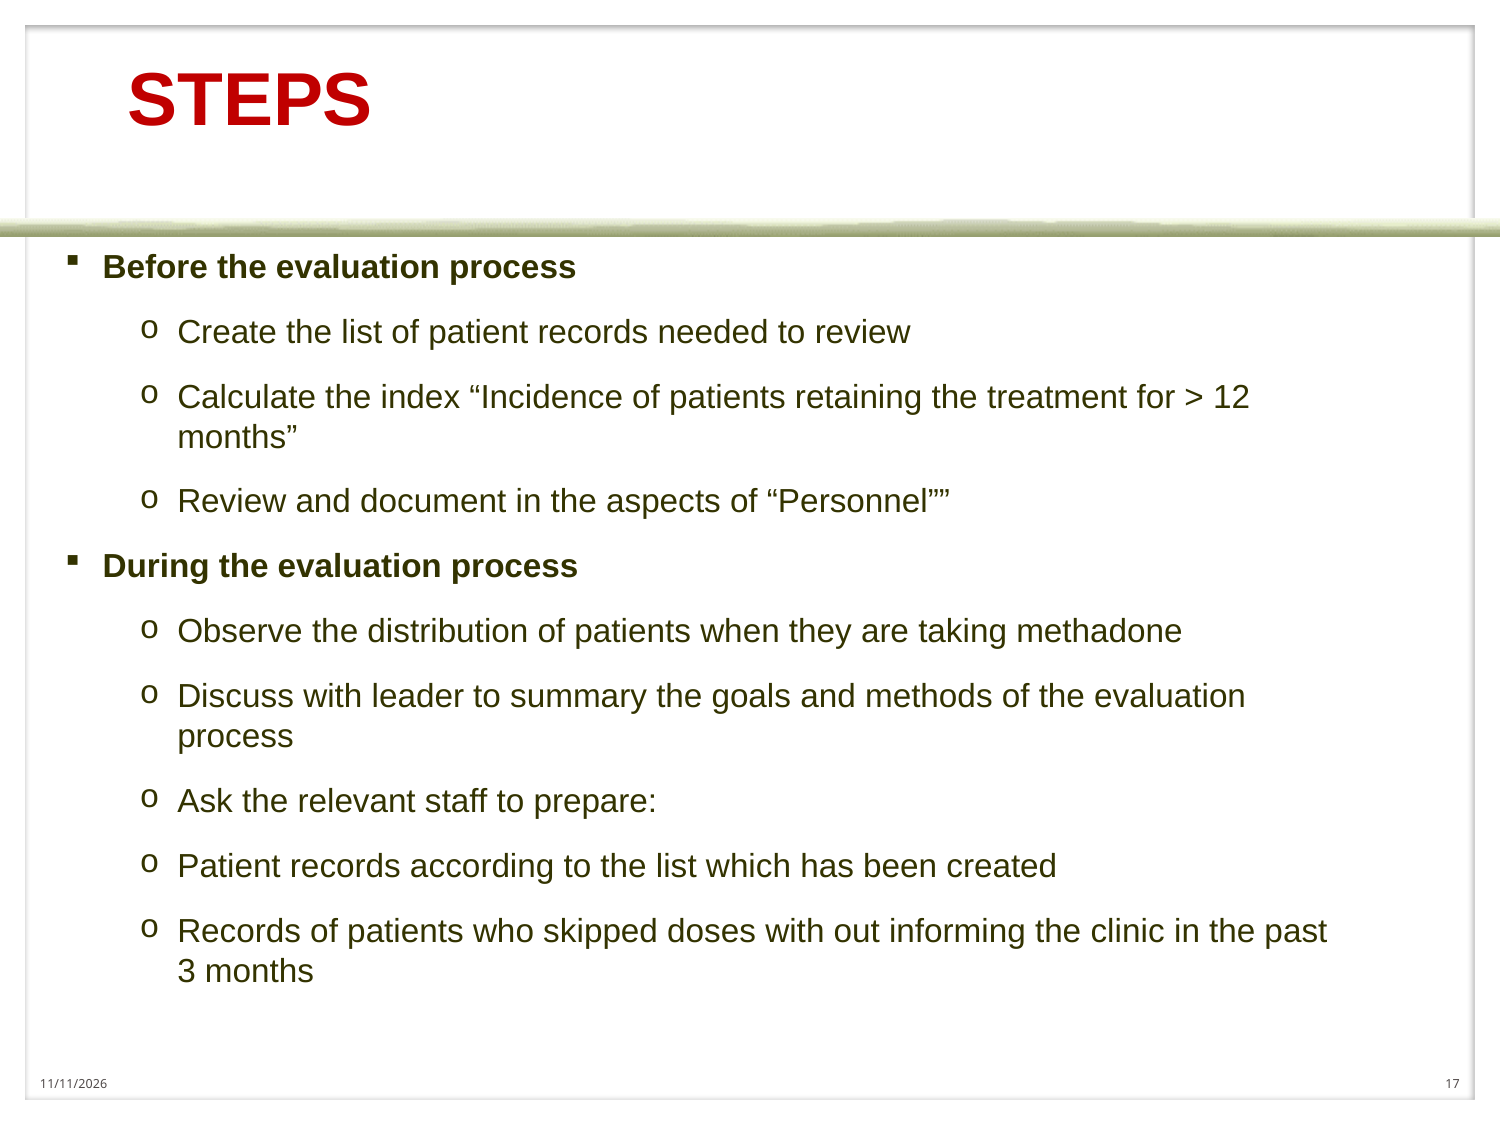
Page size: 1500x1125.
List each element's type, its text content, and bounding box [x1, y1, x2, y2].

picture [0, 218, 1500, 237]
title STEPS [112, 42, 1388, 149]
slide_number 17 [1125, 1069, 1475, 1100]
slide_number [24, 1069, 375, 1100]
list Before the evaluation process Create the list of patient records needed to review Calculate the index “Incidence of patients retaining the treatment for > 12 months” Review and document in the aspects of “Personnel”” During the evaluation process Observe the distribution of patients when they are taking methadone Discuss with leader to summary the goals and methods of the evaluation process Ask the relevant staff to prepare: Patient records according to the list which has been created Records of patients who skipped doses with out informing the clinic in the past 3 months [50, 237, 1359, 1087]
